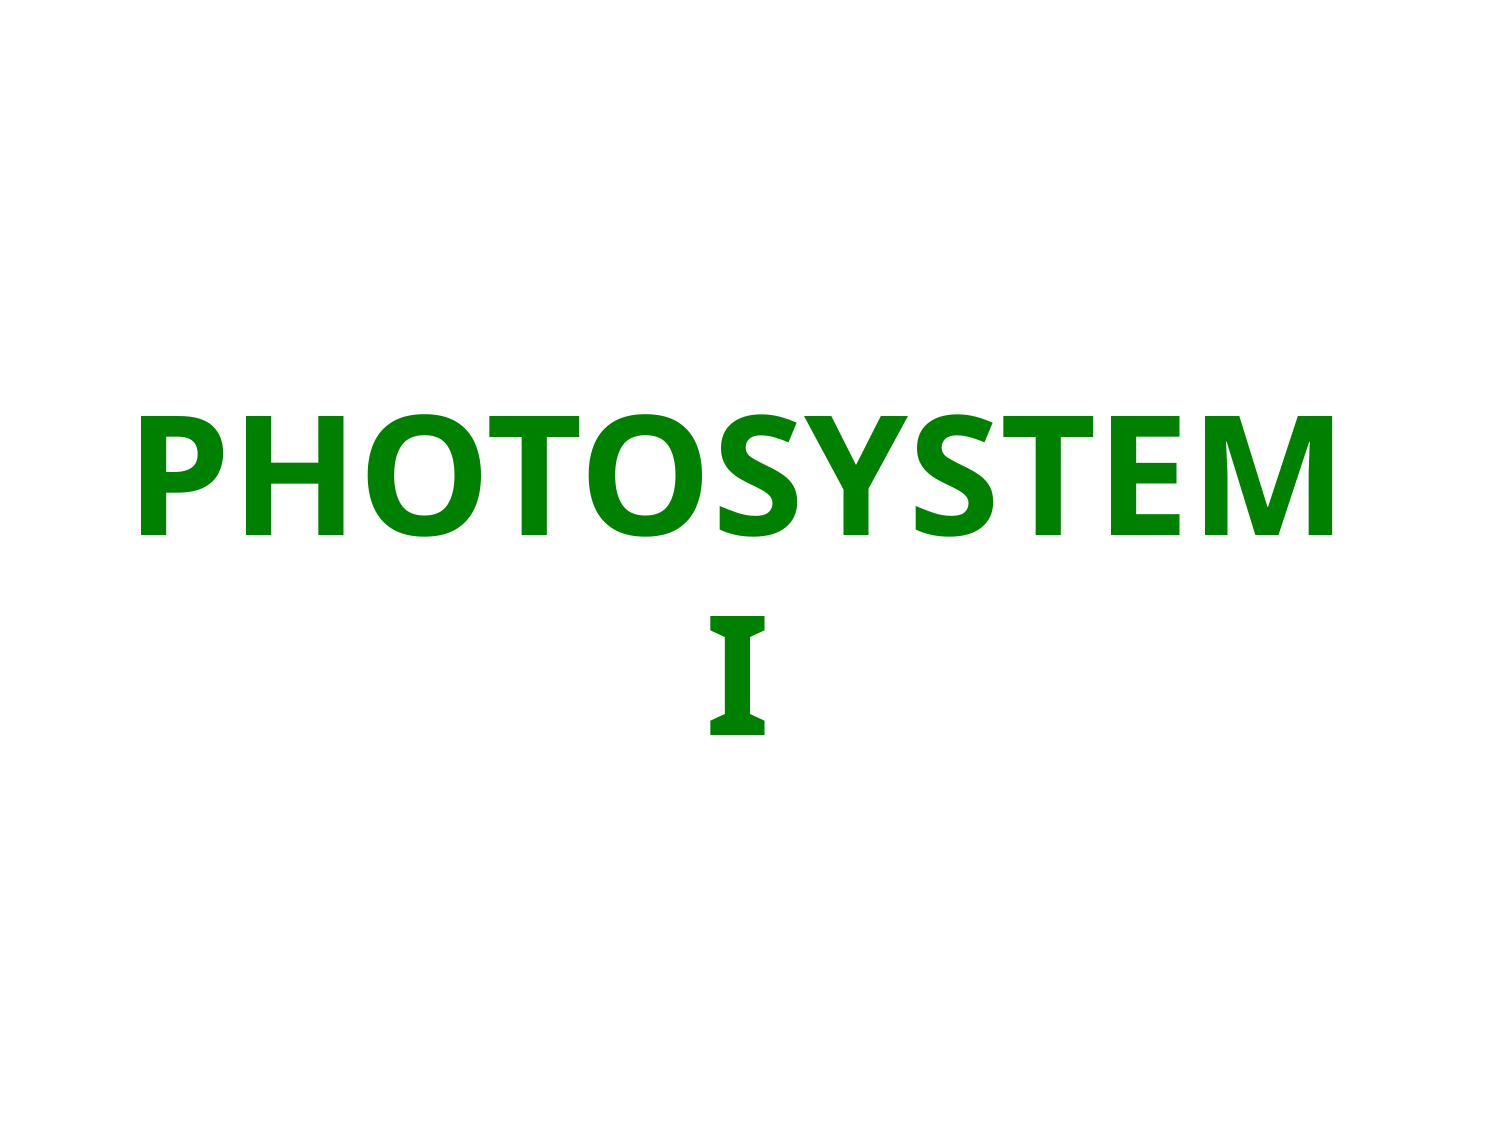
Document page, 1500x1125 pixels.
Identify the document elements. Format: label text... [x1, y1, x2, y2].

title PHOTOSYSTEM I [62, 474, 1413, 663]
